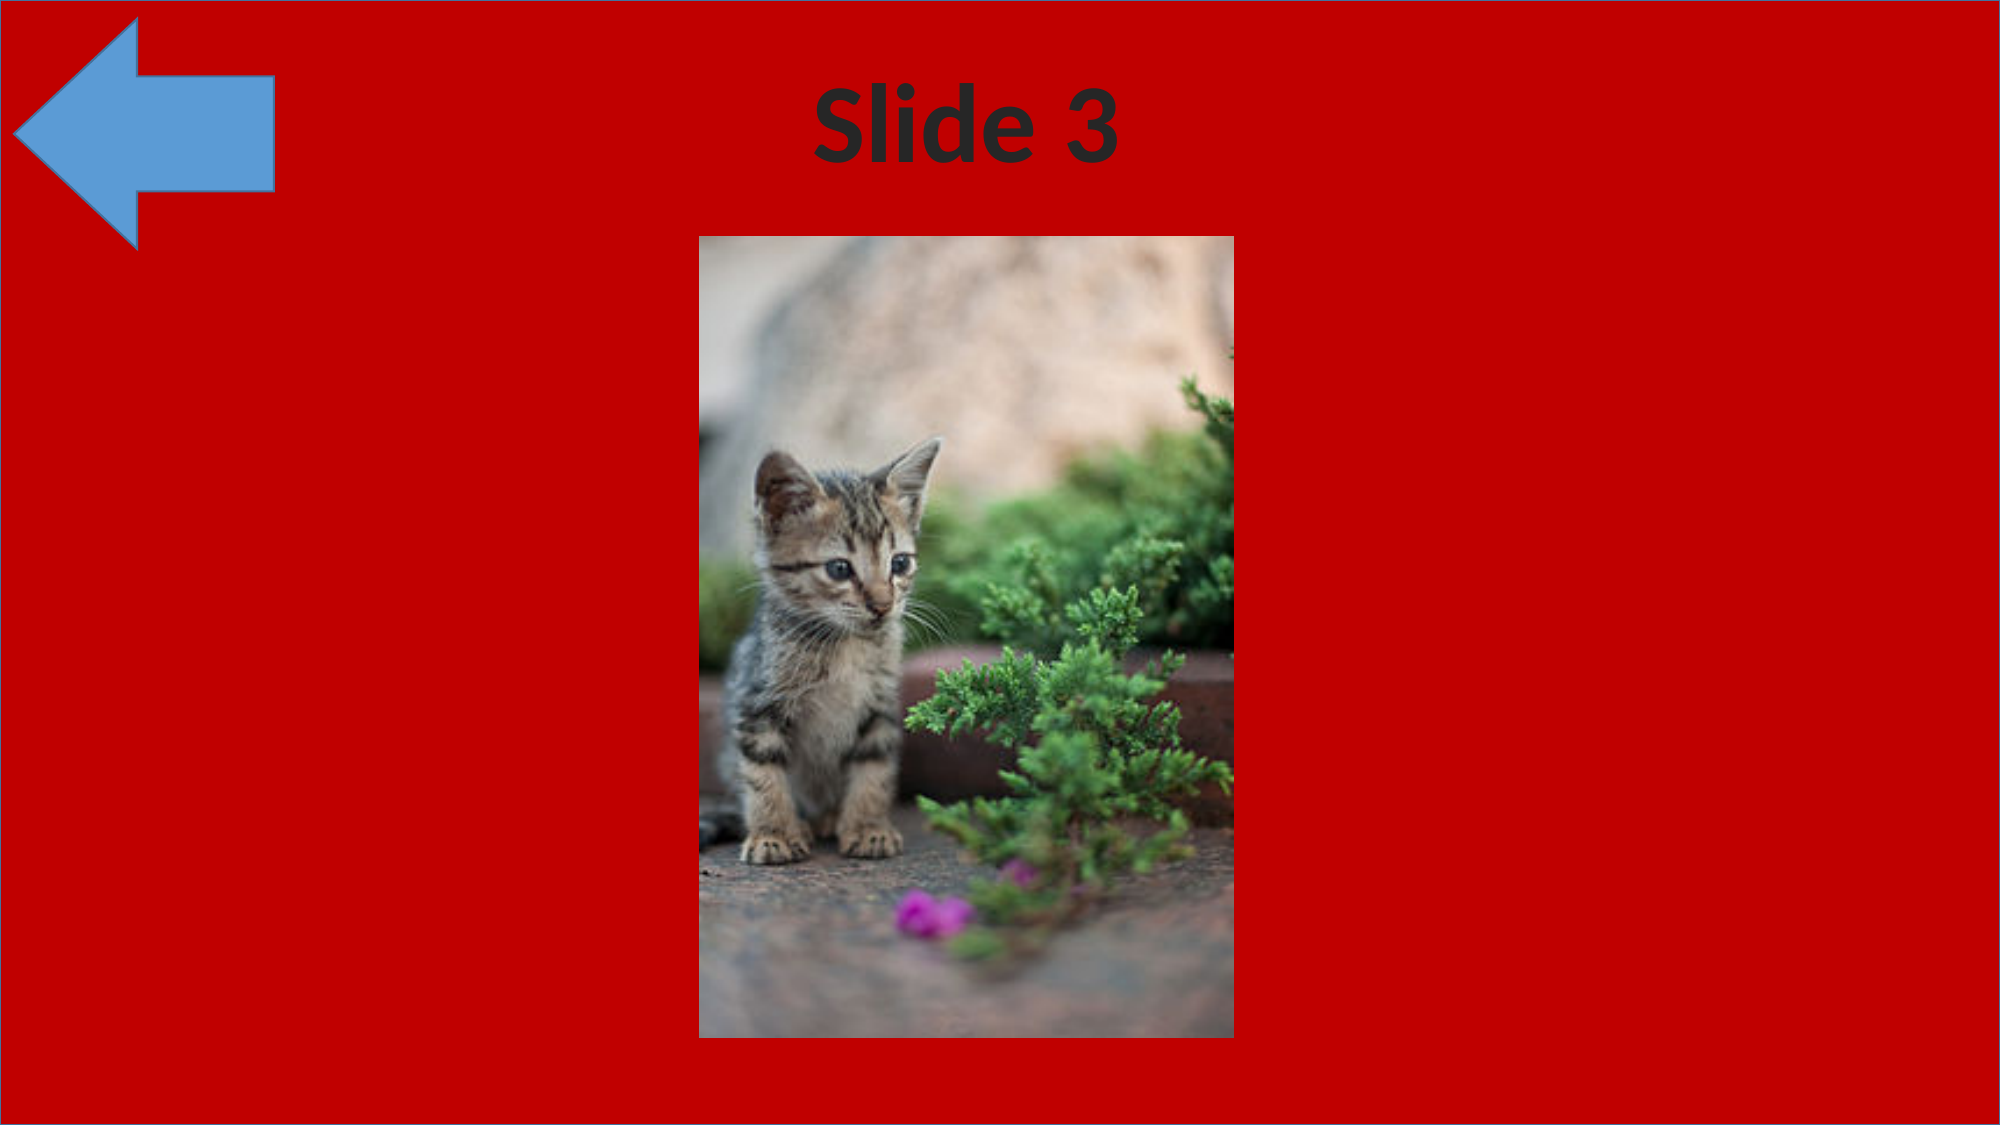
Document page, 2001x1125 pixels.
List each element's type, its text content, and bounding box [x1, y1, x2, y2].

text_box [12, 16, 275, 252]
picture [699, 236, 1234, 1038]
text_box Slide 3 [797, 42, 1136, 193]
text_box [0, 0, 2000, 1125]
